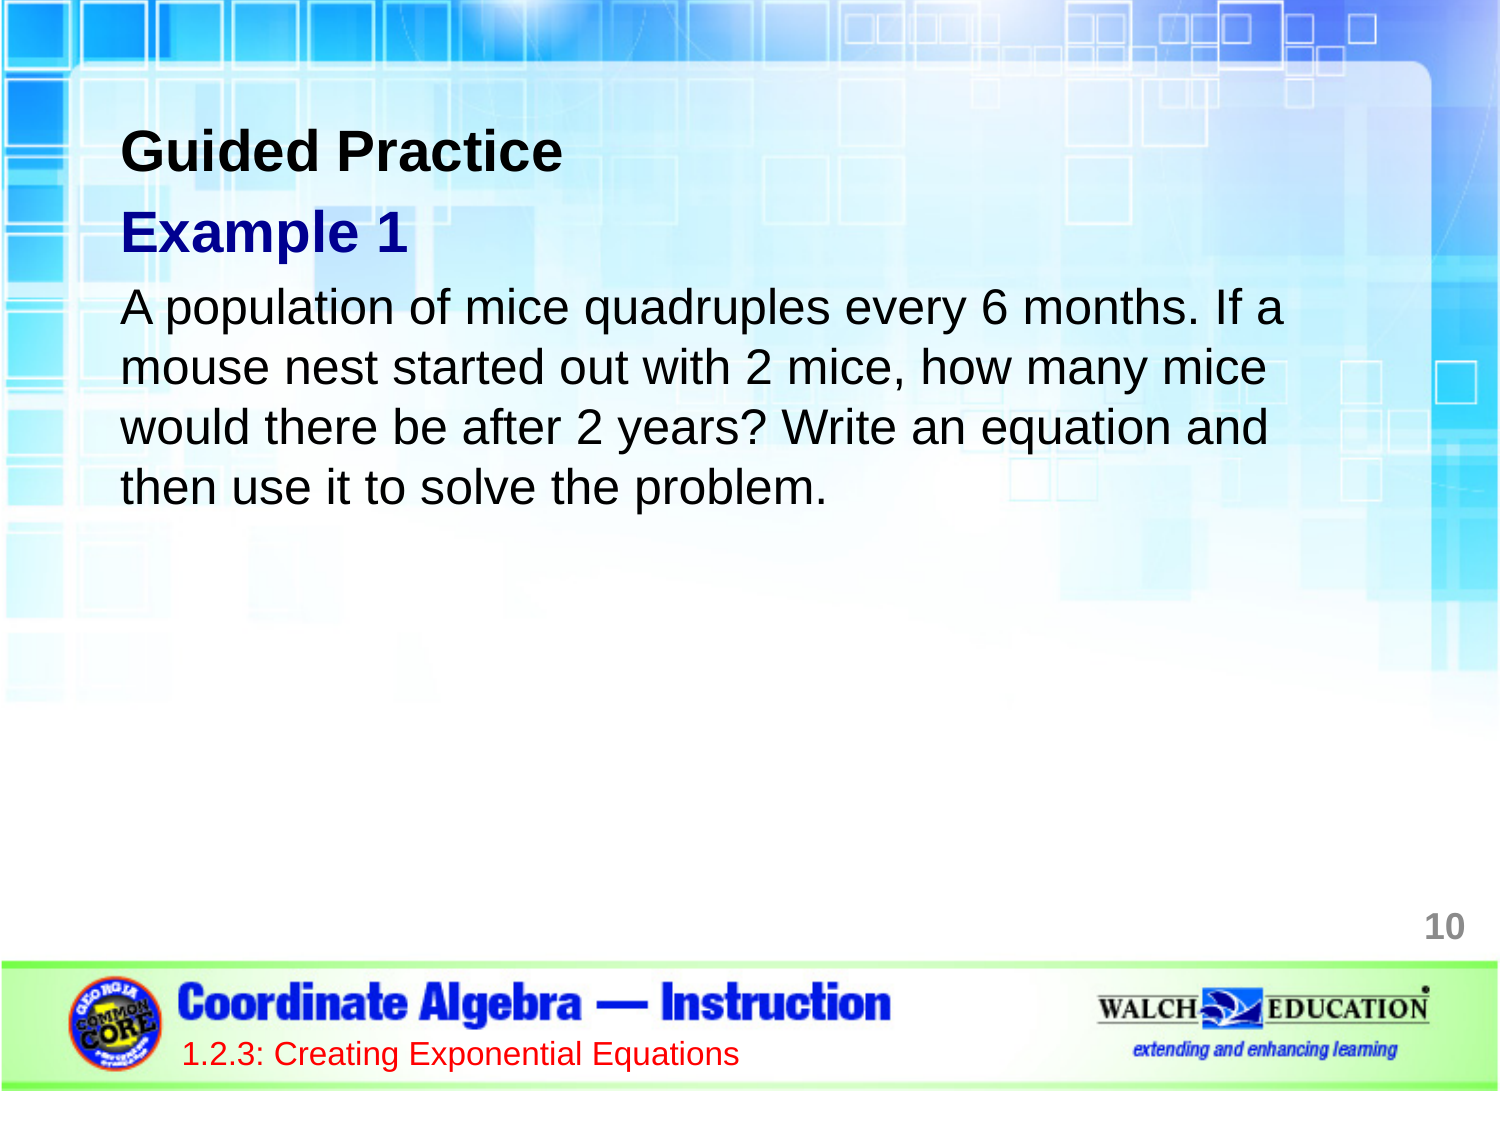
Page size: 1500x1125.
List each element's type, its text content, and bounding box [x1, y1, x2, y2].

list 1.2.3: Creating Exponential Equations [166, 1024, 1074, 1069]
subtitle Guided Practice Example 1 A population of mice quadruples every 6 months. If a mouse nest started out with 2 mice, how many mice would there be after 2 years? Write an equation and then use it to solve the problem. [105, 105, 1394, 925]
slide_number 10 [1361, 901, 1481, 949]
picture [1, 0, 1500, 1091]
